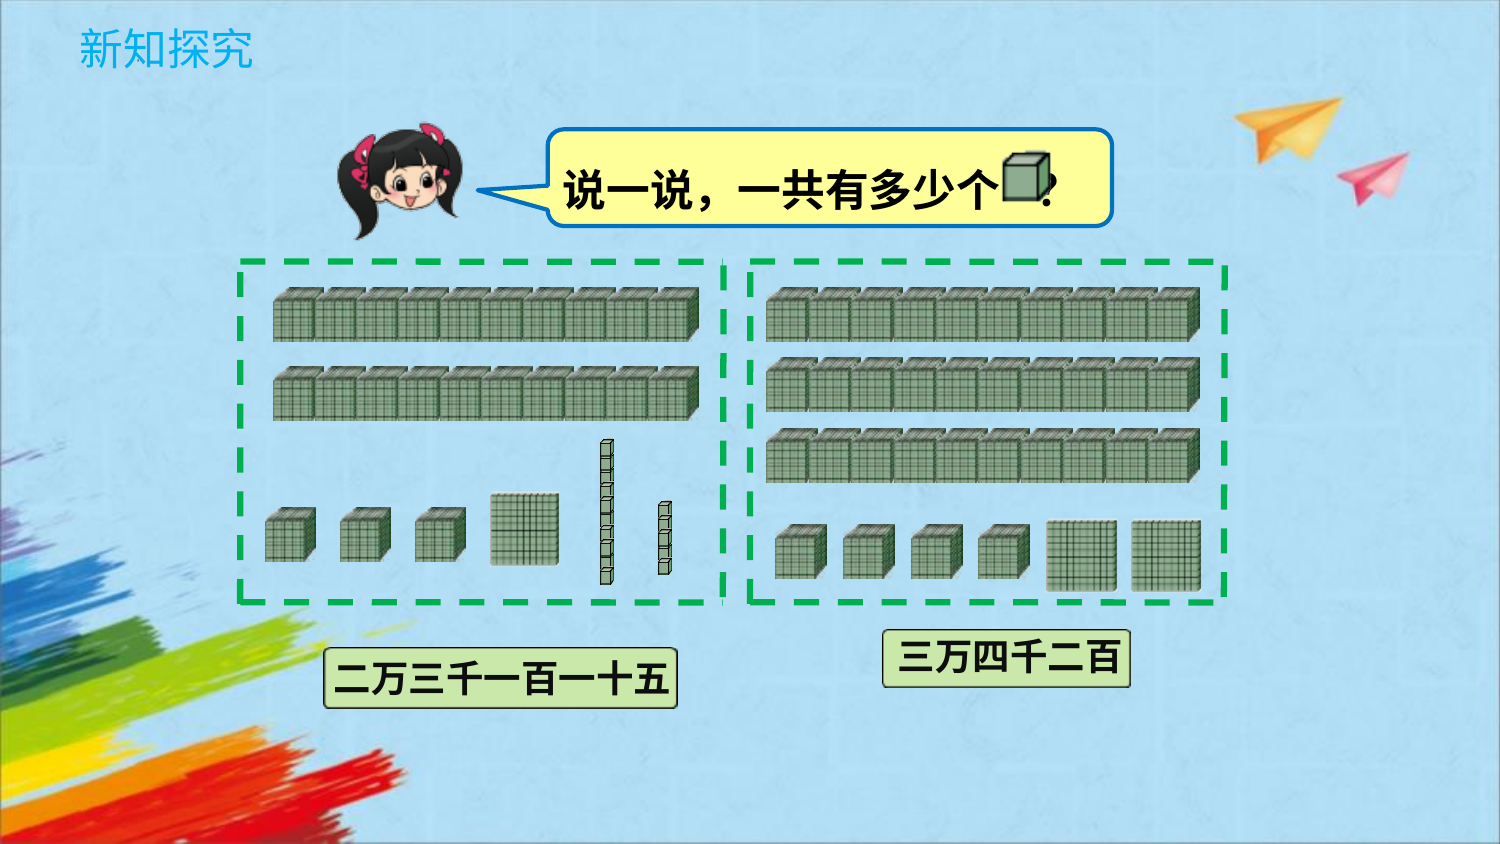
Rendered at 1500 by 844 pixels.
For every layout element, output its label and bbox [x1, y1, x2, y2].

text_box [239, 260, 724, 605]
text_box [547, 129, 1105, 224]
text_box [318, 647, 742, 709]
text_box [477, 129, 545, 227]
text_box [882, 625, 1149, 688]
text_box [749, 260, 1225, 605]
picture [0, 0, 1500, 844]
text_box [1107, 129, 1164, 227]
